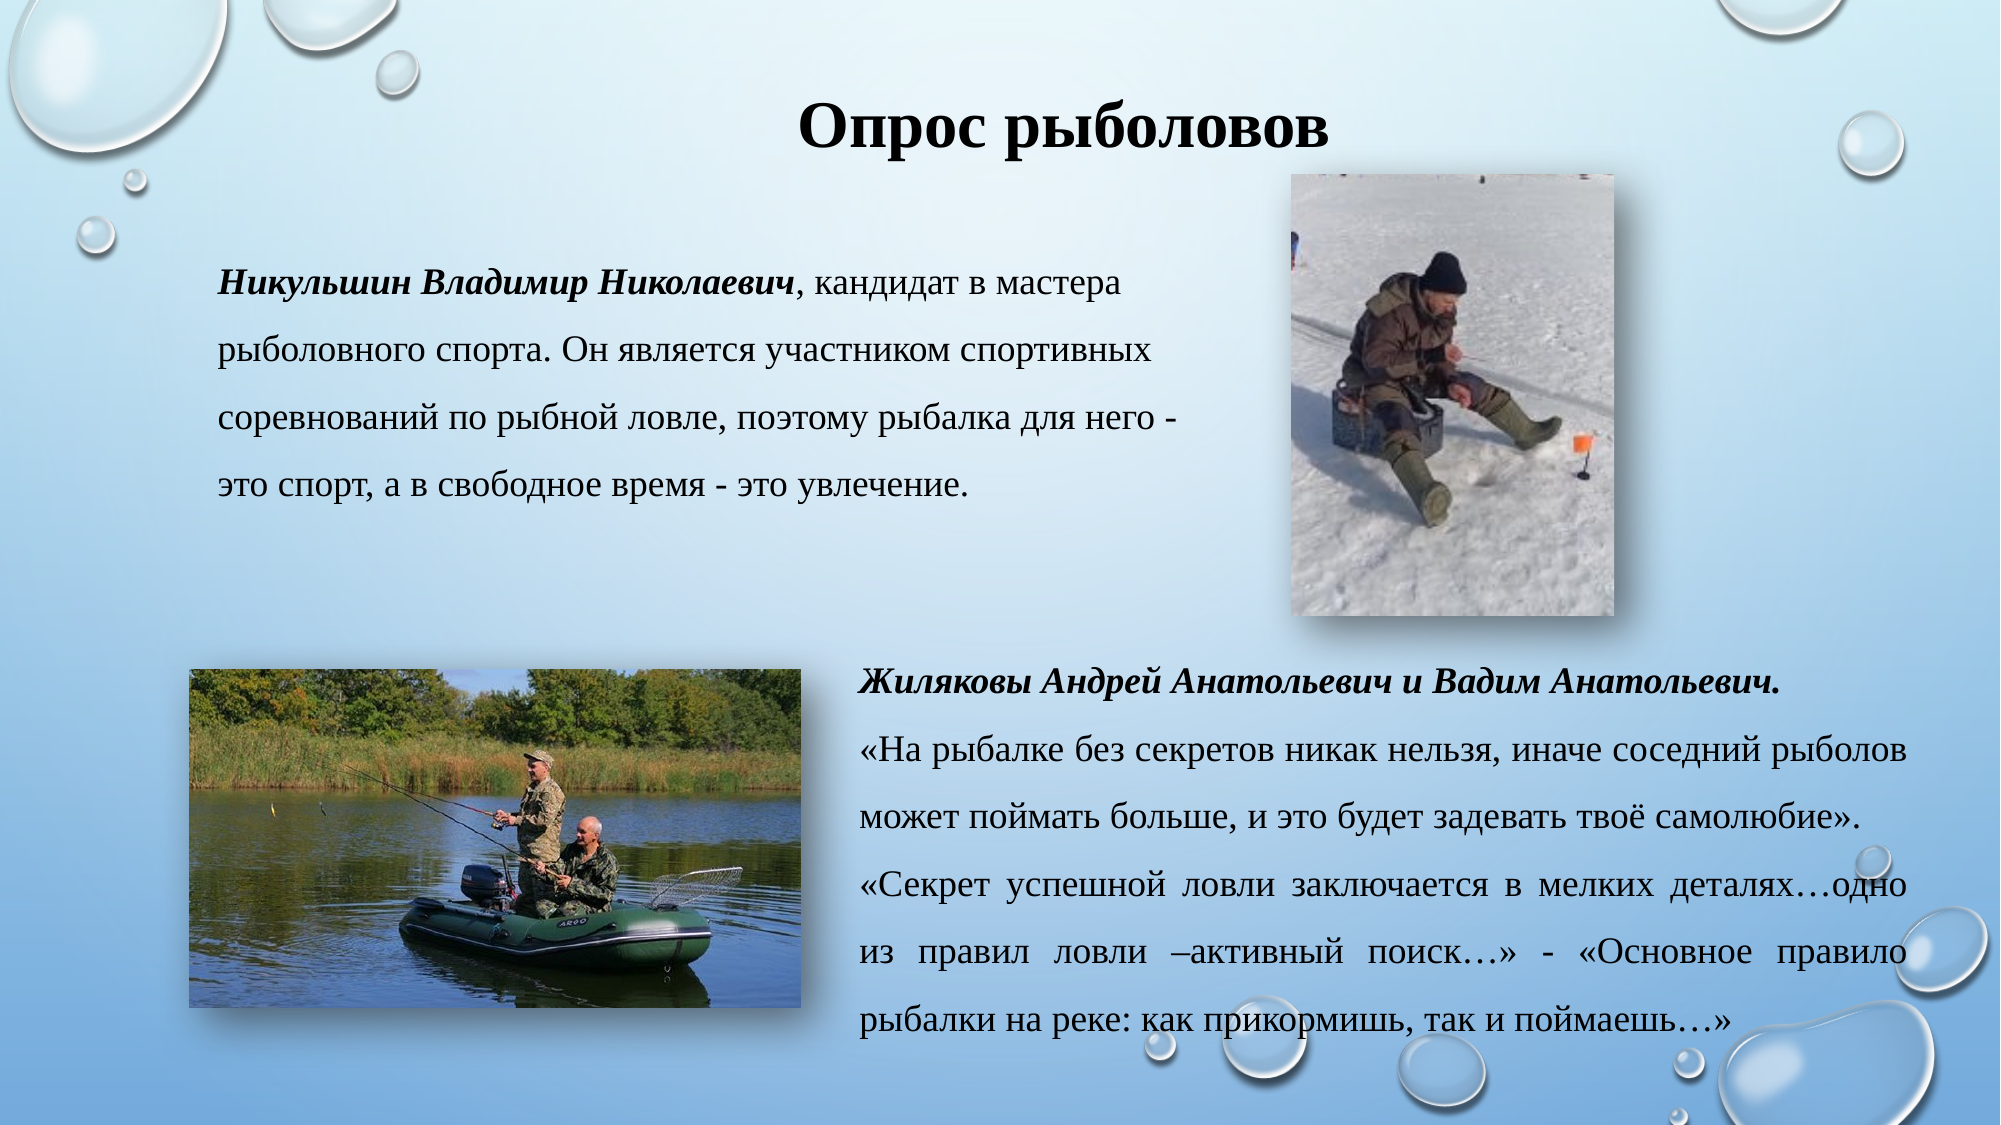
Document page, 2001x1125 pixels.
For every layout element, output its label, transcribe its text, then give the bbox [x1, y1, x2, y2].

text_box Жиляковы Андрей Анатольевич и Вадим Анатольевич. «На рыбалке без секретов никак нельзя, иначе соседний рыболов может поймать больше, и это будет задевать твоё самолюбие». «Секрет успешной ловли заключается в мелких деталях…одно из правил ловли –активный поиск…» - «Основное правило рыбалки на реке: как прикормишь, так и поймаешь…» [844, 626, 1924, 1046]
text_box Никульшин Владимир Николаевич, кандидат в мастера рыболовного спорта. Он является участником спортивных соревнований по рыбной ловле, поэтому рыбалка для него - это спорт, а в свободное время - это увлечение. [203, 226, 1229, 512]
title Опрос рыболовов [241, 102, 1888, 249]
picture [0, 0, 2000, 1125]
